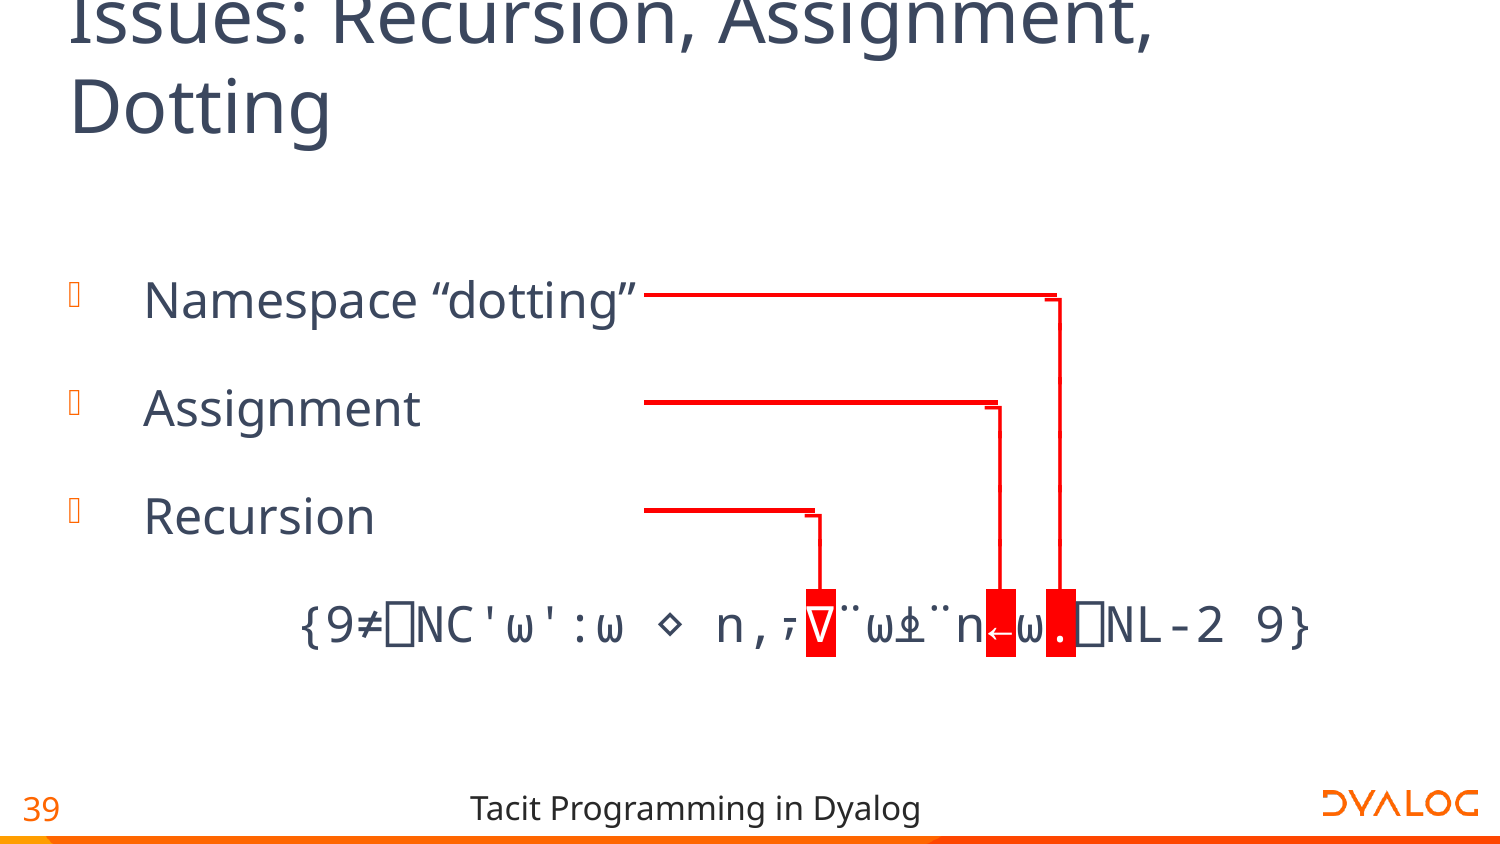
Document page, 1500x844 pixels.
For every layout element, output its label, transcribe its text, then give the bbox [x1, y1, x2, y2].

picture [1323, 790, 1478, 816]
list ┐ │ ┐ │ │ │ ┐ │ │ │ │ │ {9≠⎕NC'⍵':⍵ ⋄ n,⍪∇¨⍵⍎¨n←⍵.⎕NL-2 9} [123, 207, 1489, 740]
title Issues: Recursion, Assignment, Dotting [53, 43, 1388, 157]
list Namespace “dotting” Assignment Recursion [53, 207, 123, 740]
picture [0, 836, 1500, 844]
